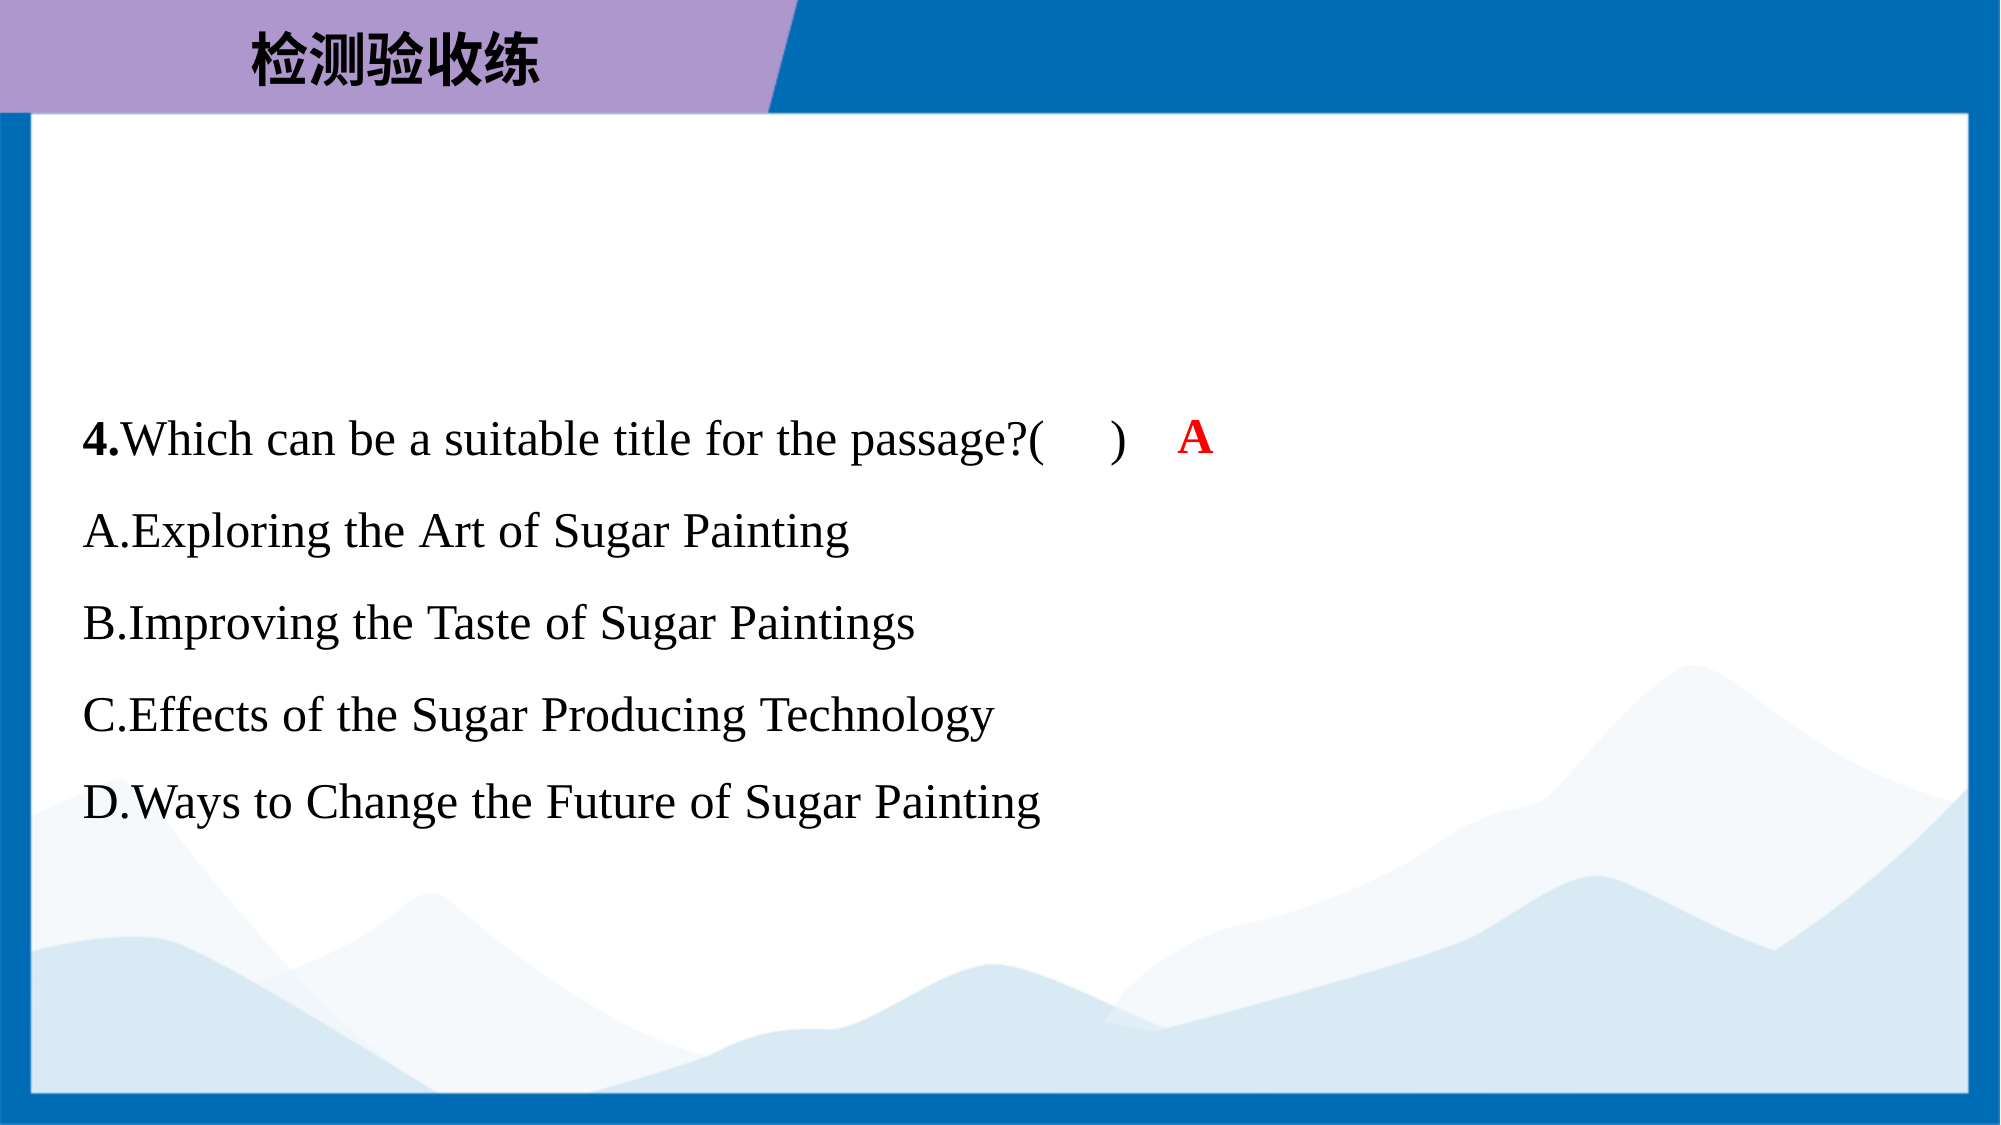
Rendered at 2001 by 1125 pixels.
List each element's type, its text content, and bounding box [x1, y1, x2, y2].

text_box A [1159, 375, 1232, 455]
text_box 4.Which can be a suitable title for the passage?( ) [82, 377, 1917, 456]
text_box A.Exploring the Art of Sugar Painting B.Improving the Taste of Sugar Paintings C.Effects of the Sugar Producing Technology D.Ways to Change the Future of Sugar Painting [82, 466, 1917, 819]
picture [0, 0, 2000, 1125]
